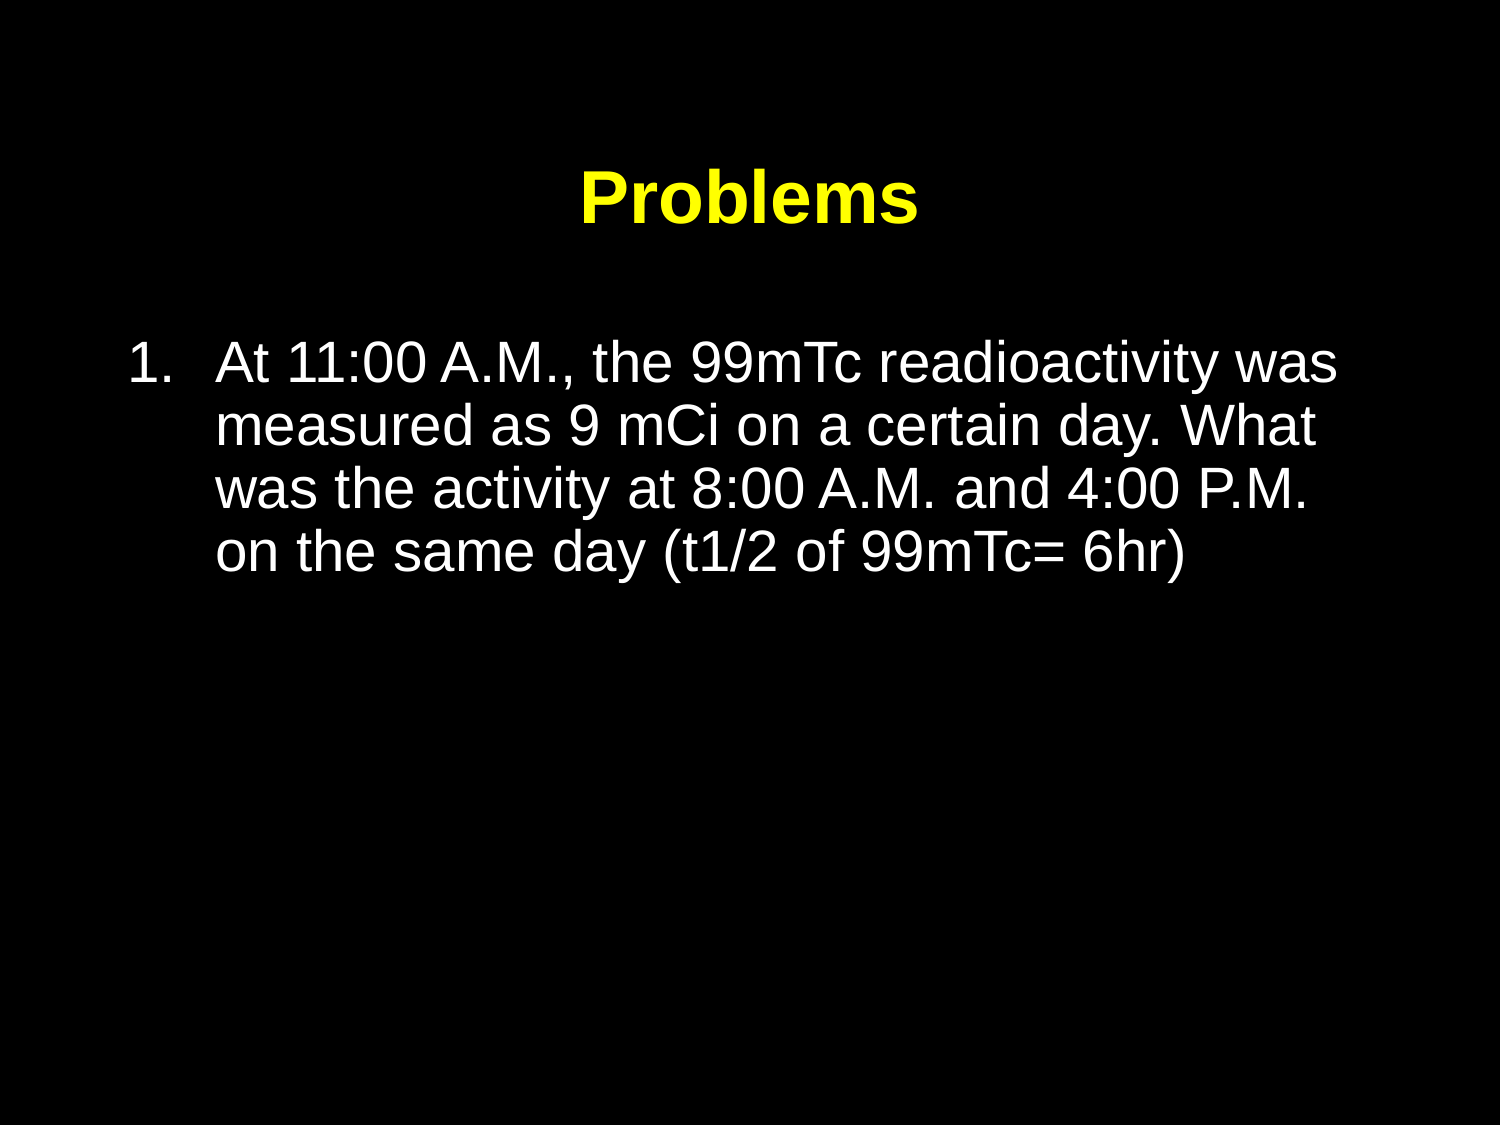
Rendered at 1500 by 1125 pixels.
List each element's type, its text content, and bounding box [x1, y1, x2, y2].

list At 11:00 A.M., the 99mTc readioactivity was measured as 9 mCi on a certain day. What was the activity at 8:00 A.M. and 4:00 P.M. on the same day (t1/2 of 99mTc= 6hr) [112, 324, 1388, 1001]
title Problems [112, 99, 1388, 288]
